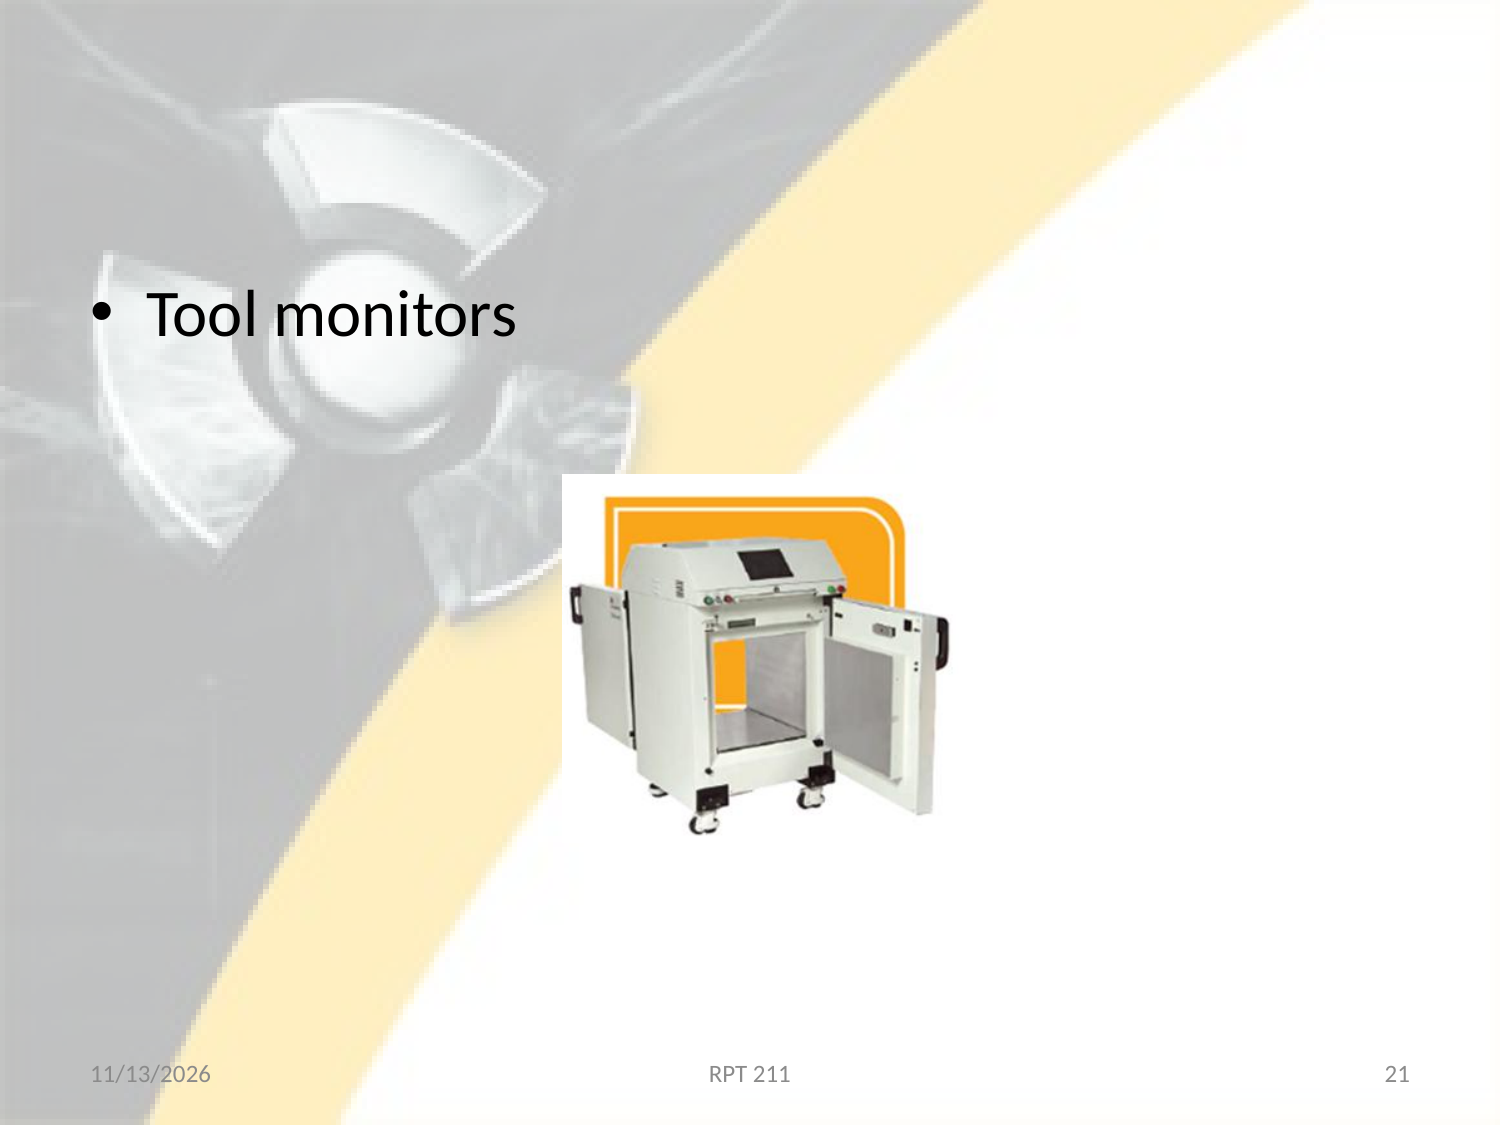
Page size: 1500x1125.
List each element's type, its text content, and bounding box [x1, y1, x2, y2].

list Tool monitors [75, 262, 1425, 1005]
picture [562, 474, 960, 843]
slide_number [75, 1042, 425, 1103]
slide_number 21 [1074, 1042, 1425, 1103]
footer RPT 211 [512, 1042, 988, 1103]
